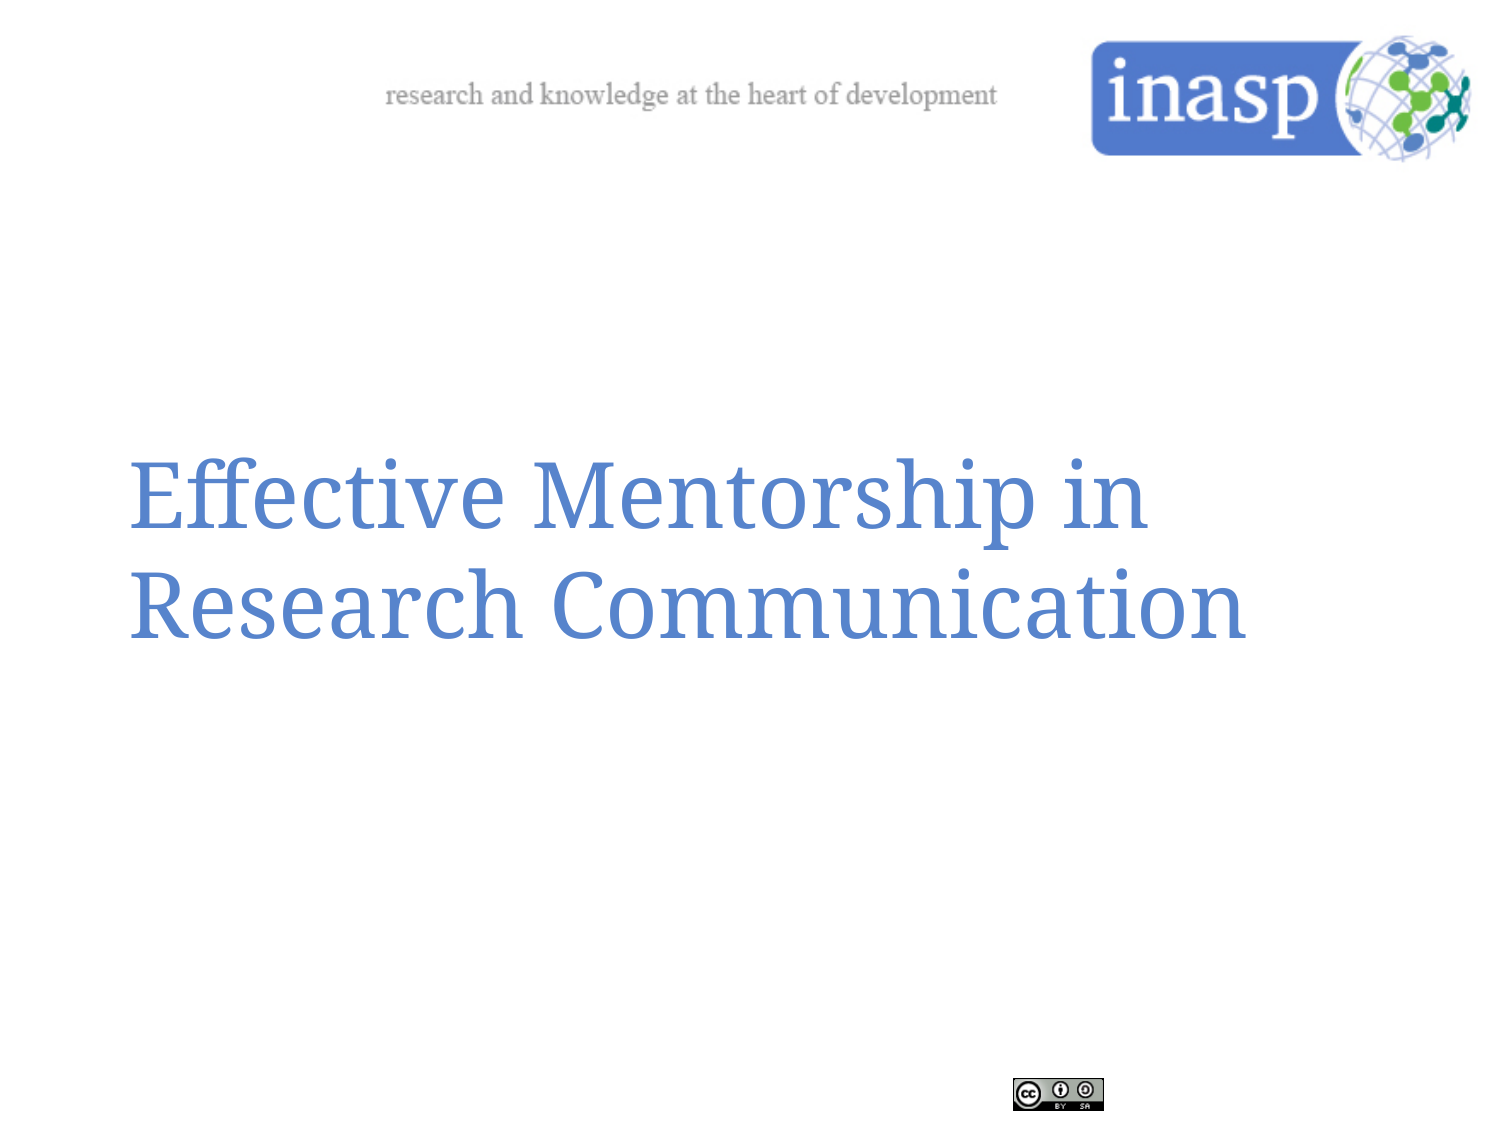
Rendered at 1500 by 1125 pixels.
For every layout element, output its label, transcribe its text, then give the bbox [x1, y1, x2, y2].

title Effective Mentorship in Research Communication [113, 429, 1308, 670]
picture [1012, 1078, 1104, 1111]
picture [385, 24, 1484, 173]
